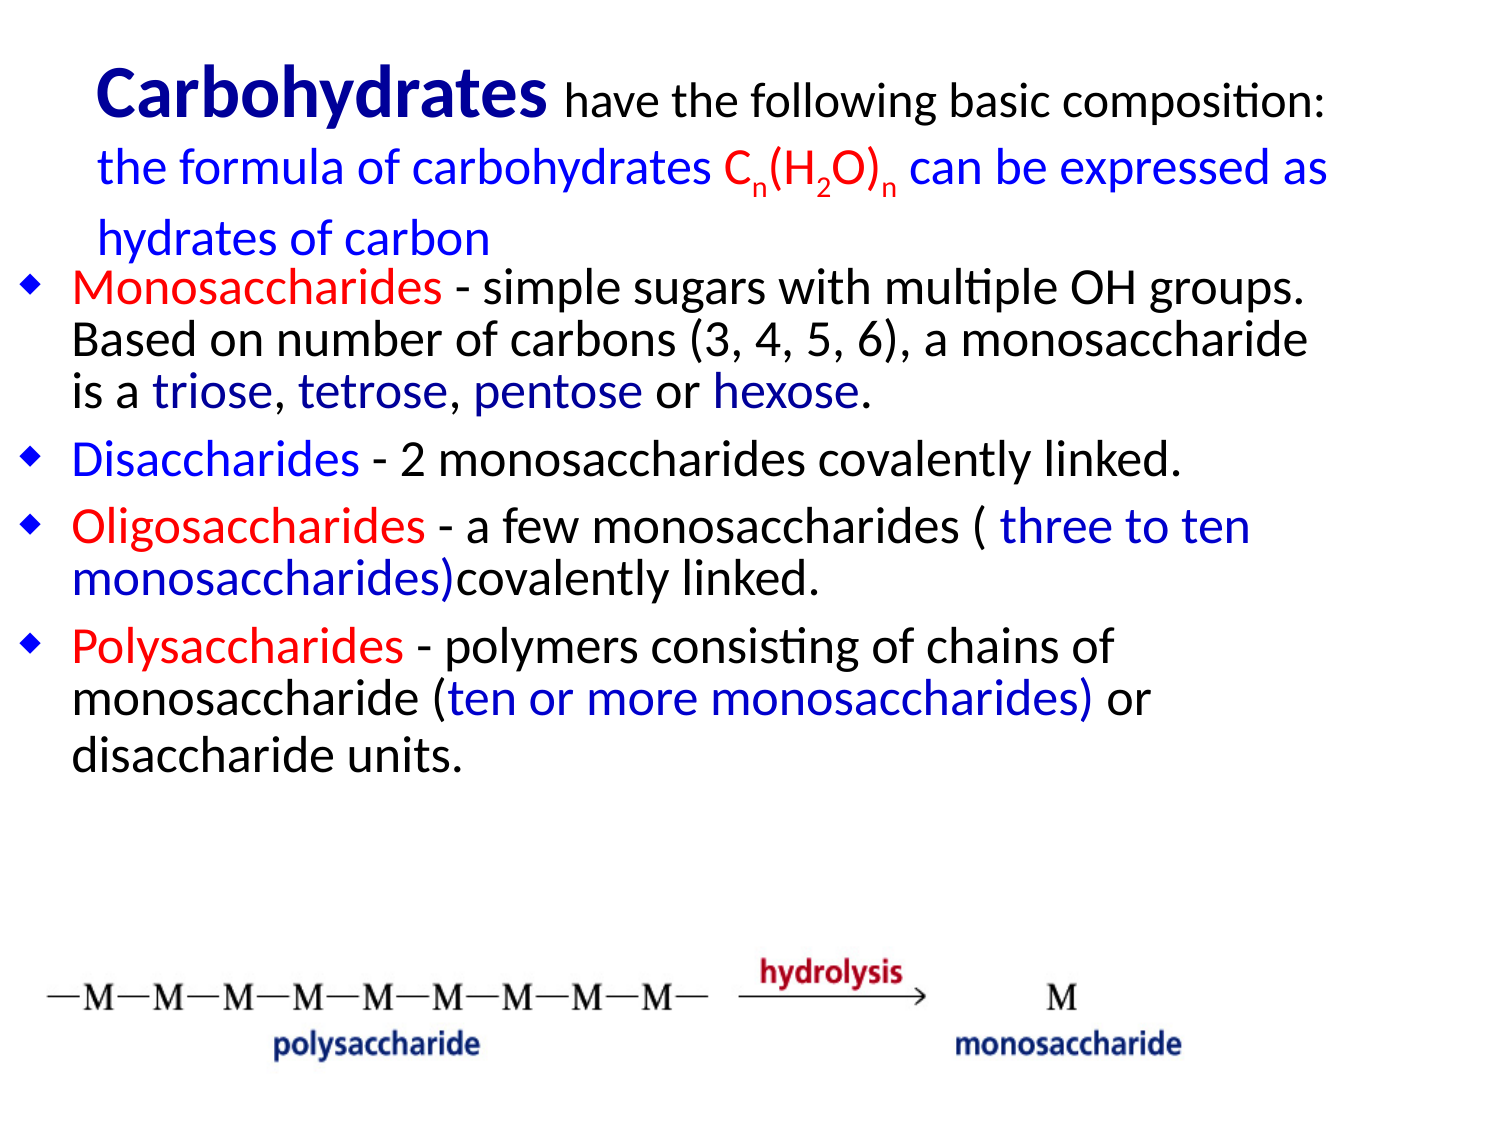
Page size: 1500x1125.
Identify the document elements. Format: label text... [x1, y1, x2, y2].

text_box Carbohydrates have the following basic composition: the formula of carbohydrates Cn(H2O)n can be expressed as hydrates of carbon [82, 35, 1466, 274]
picture [34, 885, 1196, 1125]
list Monosaccharides - simple sugars with multiple OH groups. Based on number of carbons (3, 4, 5, 6), a monosaccharide is a triose, tetrose, pentose or hexose. Disaccharides - 2 monosaccharides covalently linked. Oligosaccharides - a few monosaccharides ( three to ten monosaccharides)covalently linked. Polysaccharides - polymers consisting of chains of monosaccharide (ten or more monosaccharides) or disaccharide units. [0, 257, 1363, 936]
